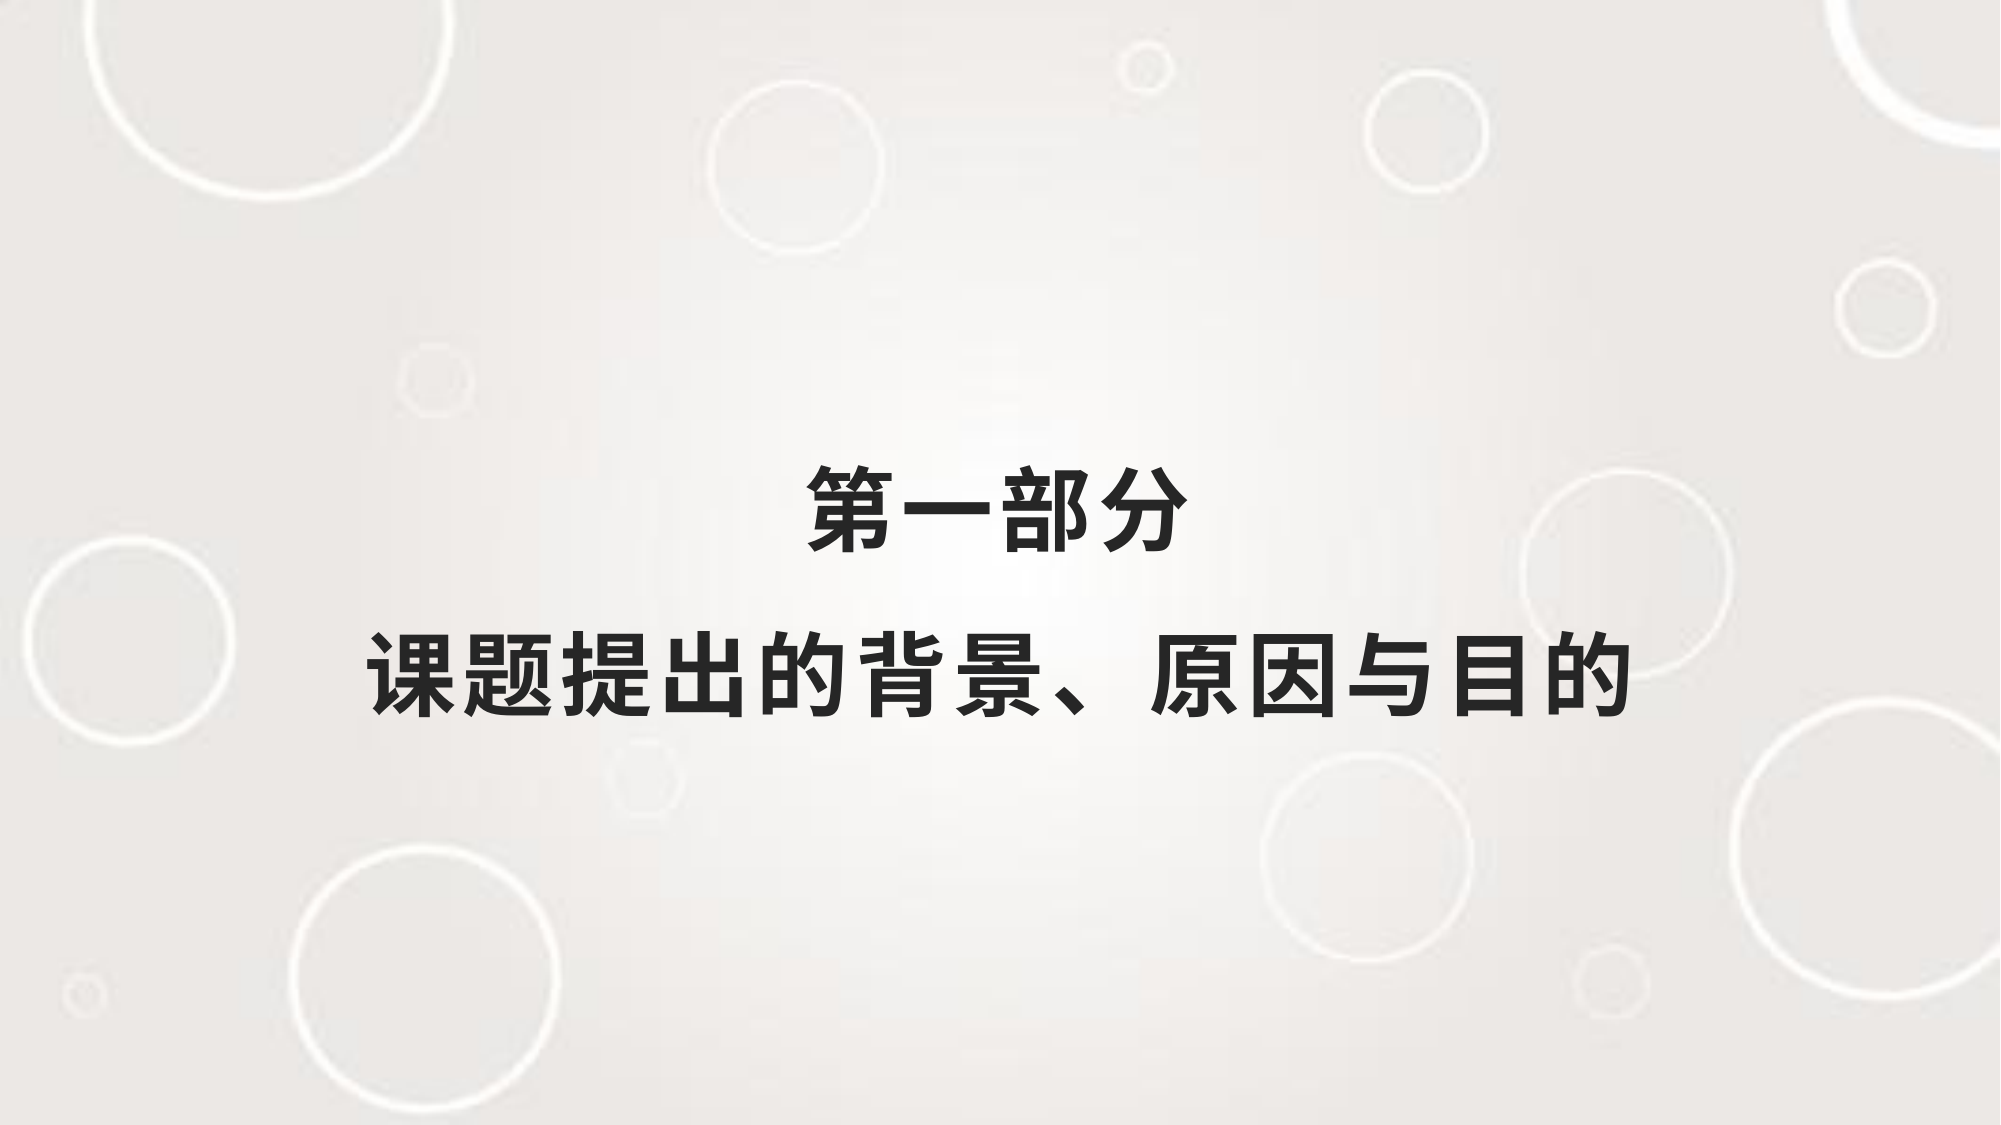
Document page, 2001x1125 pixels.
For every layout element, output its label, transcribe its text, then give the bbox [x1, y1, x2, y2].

picture [0, 0, 2001, 1125]
title 第一部分 课题提出的背景、原因与目的 [100, 388, 1900, 737]
